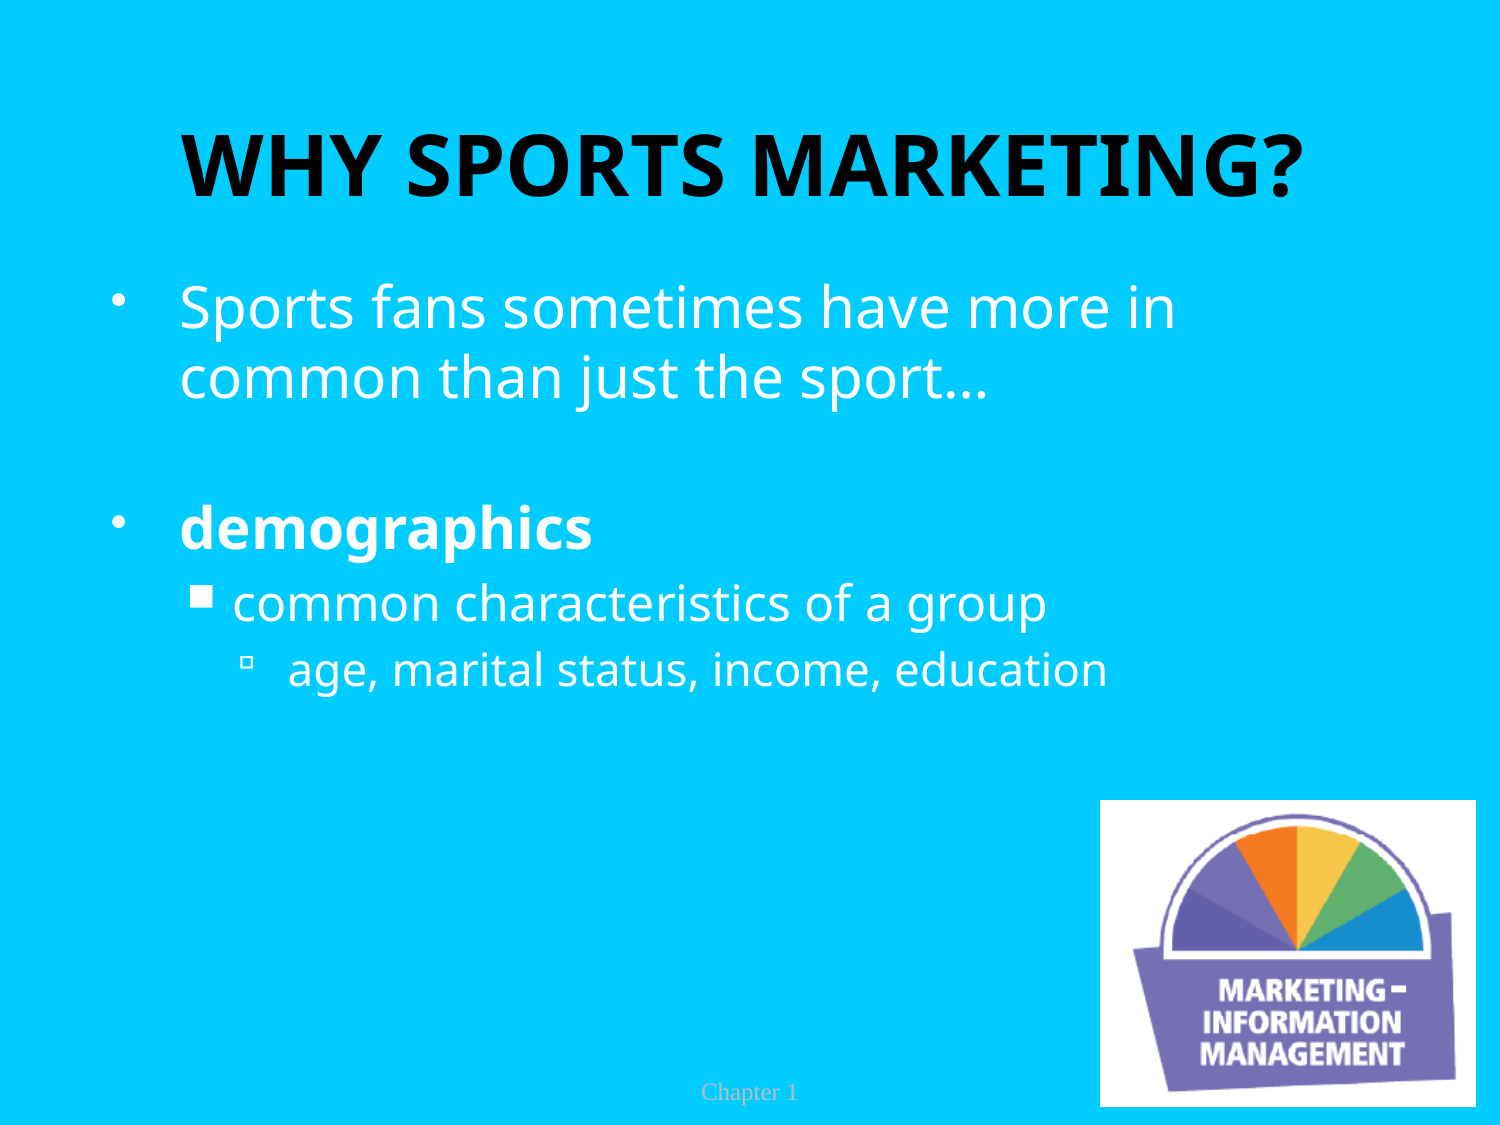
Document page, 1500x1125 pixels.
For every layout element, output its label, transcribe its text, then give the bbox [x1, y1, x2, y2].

picture [1101, 801, 1475, 1106]
footer Chapter 1 [512, 1052, 988, 1113]
title WHY SPORTS MARKETING? [50, 62, 1438, 263]
list Sports fans sometimes have more in common than just the sport… demographics common characteristics of a group age, marital status, income, education [75, 262, 1350, 913]
